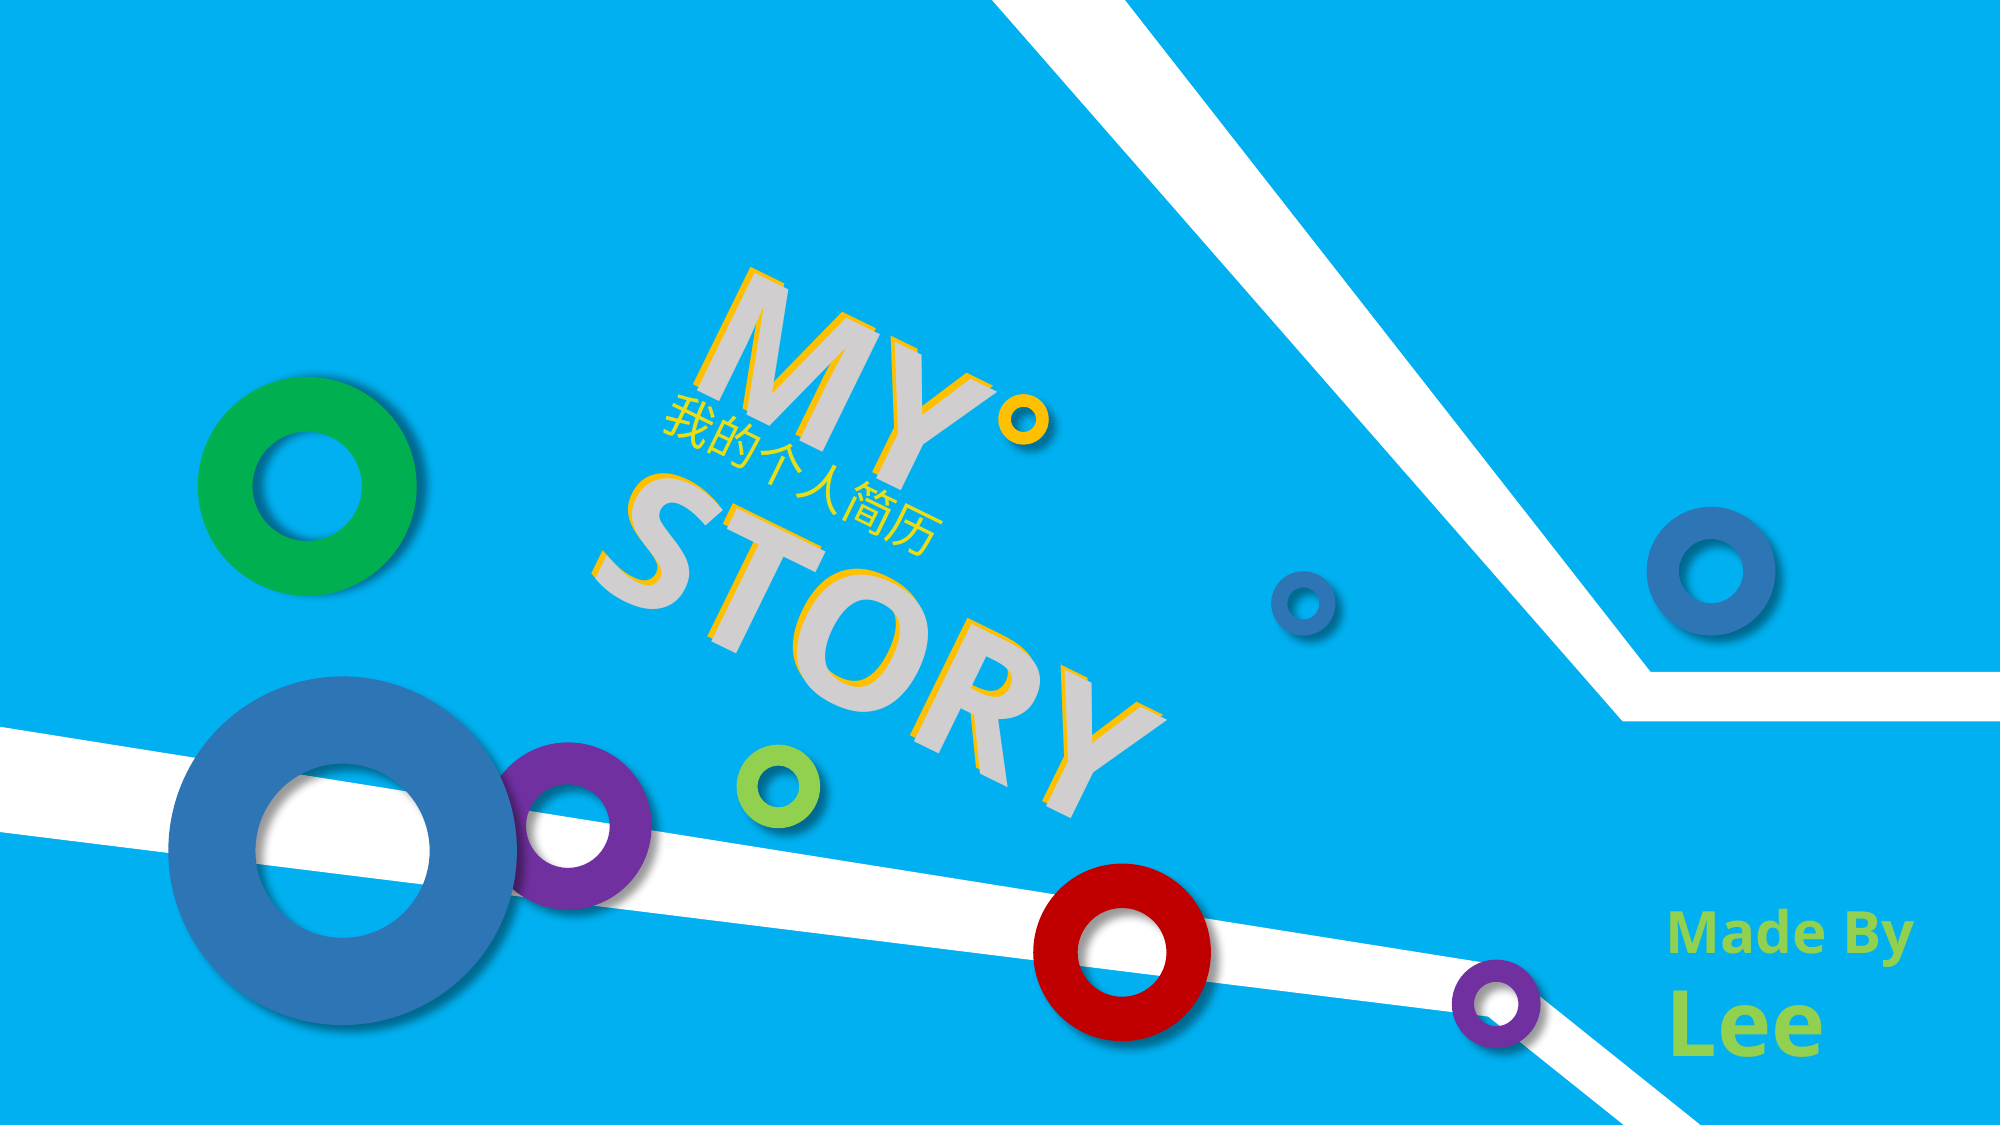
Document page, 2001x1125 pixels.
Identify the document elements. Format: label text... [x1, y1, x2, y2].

text_box [735, 743, 822, 830]
text_box 我的个人简历 [638, 368, 1043, 618]
text_box [1622, 671, 2000, 722]
text_box [1490, 997, 1517, 1025]
text_box [1093, 923, 1165, 977]
text_box [1450, 958, 1542, 1050]
text_box MY STORY [548, 200, 1388, 611]
text_box [542, 812, 608, 866]
text_box [1533, 1007, 1703, 1125]
text_box [167, 675, 518, 1027]
text_box [271, 780, 428, 886]
text_box [1032, 873, 1212, 1043]
text_box [1216, 918, 1481, 1013]
text_box [1645, 505, 1777, 637]
text_box [0, 725, 194, 854]
text_box [625, 831, 1053, 962]
text_box [507, 741, 653, 911]
text_box [990, 0, 1652, 723]
text_box Made By Lee [1650, 887, 2000, 1083]
text_box [196, 375, 418, 597]
text_box MY STORY [552, 205, 1392, 927]
